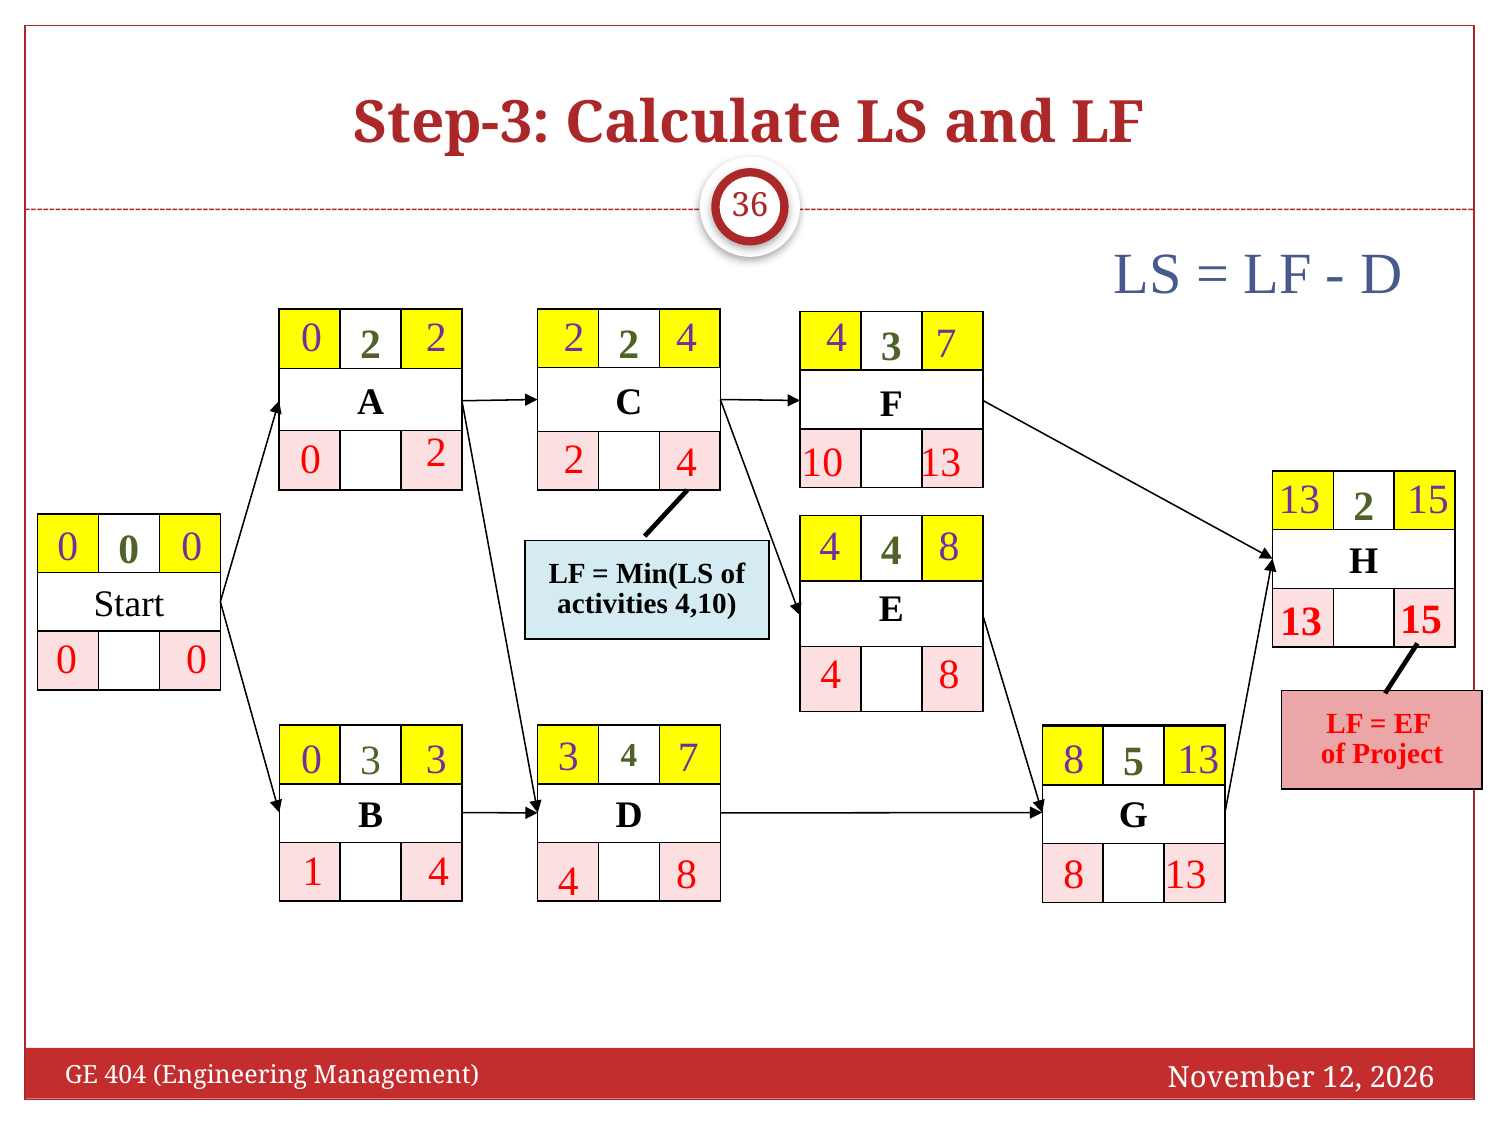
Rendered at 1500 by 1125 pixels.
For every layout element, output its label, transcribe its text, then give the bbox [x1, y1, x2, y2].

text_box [524, 427, 770, 641]
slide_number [950, 1050, 1450, 1111]
slide_number 36 [712, 169, 788, 243]
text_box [1281, 584, 1483, 791]
footer GE 404 (Engineering Management) [50, 1051, 638, 1112]
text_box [37, 302, 1476, 903]
title Step-3: Calculate LS and LF [49, 37, 1450, 162]
text_box LS = LF - D [1024, 200, 1492, 313]
